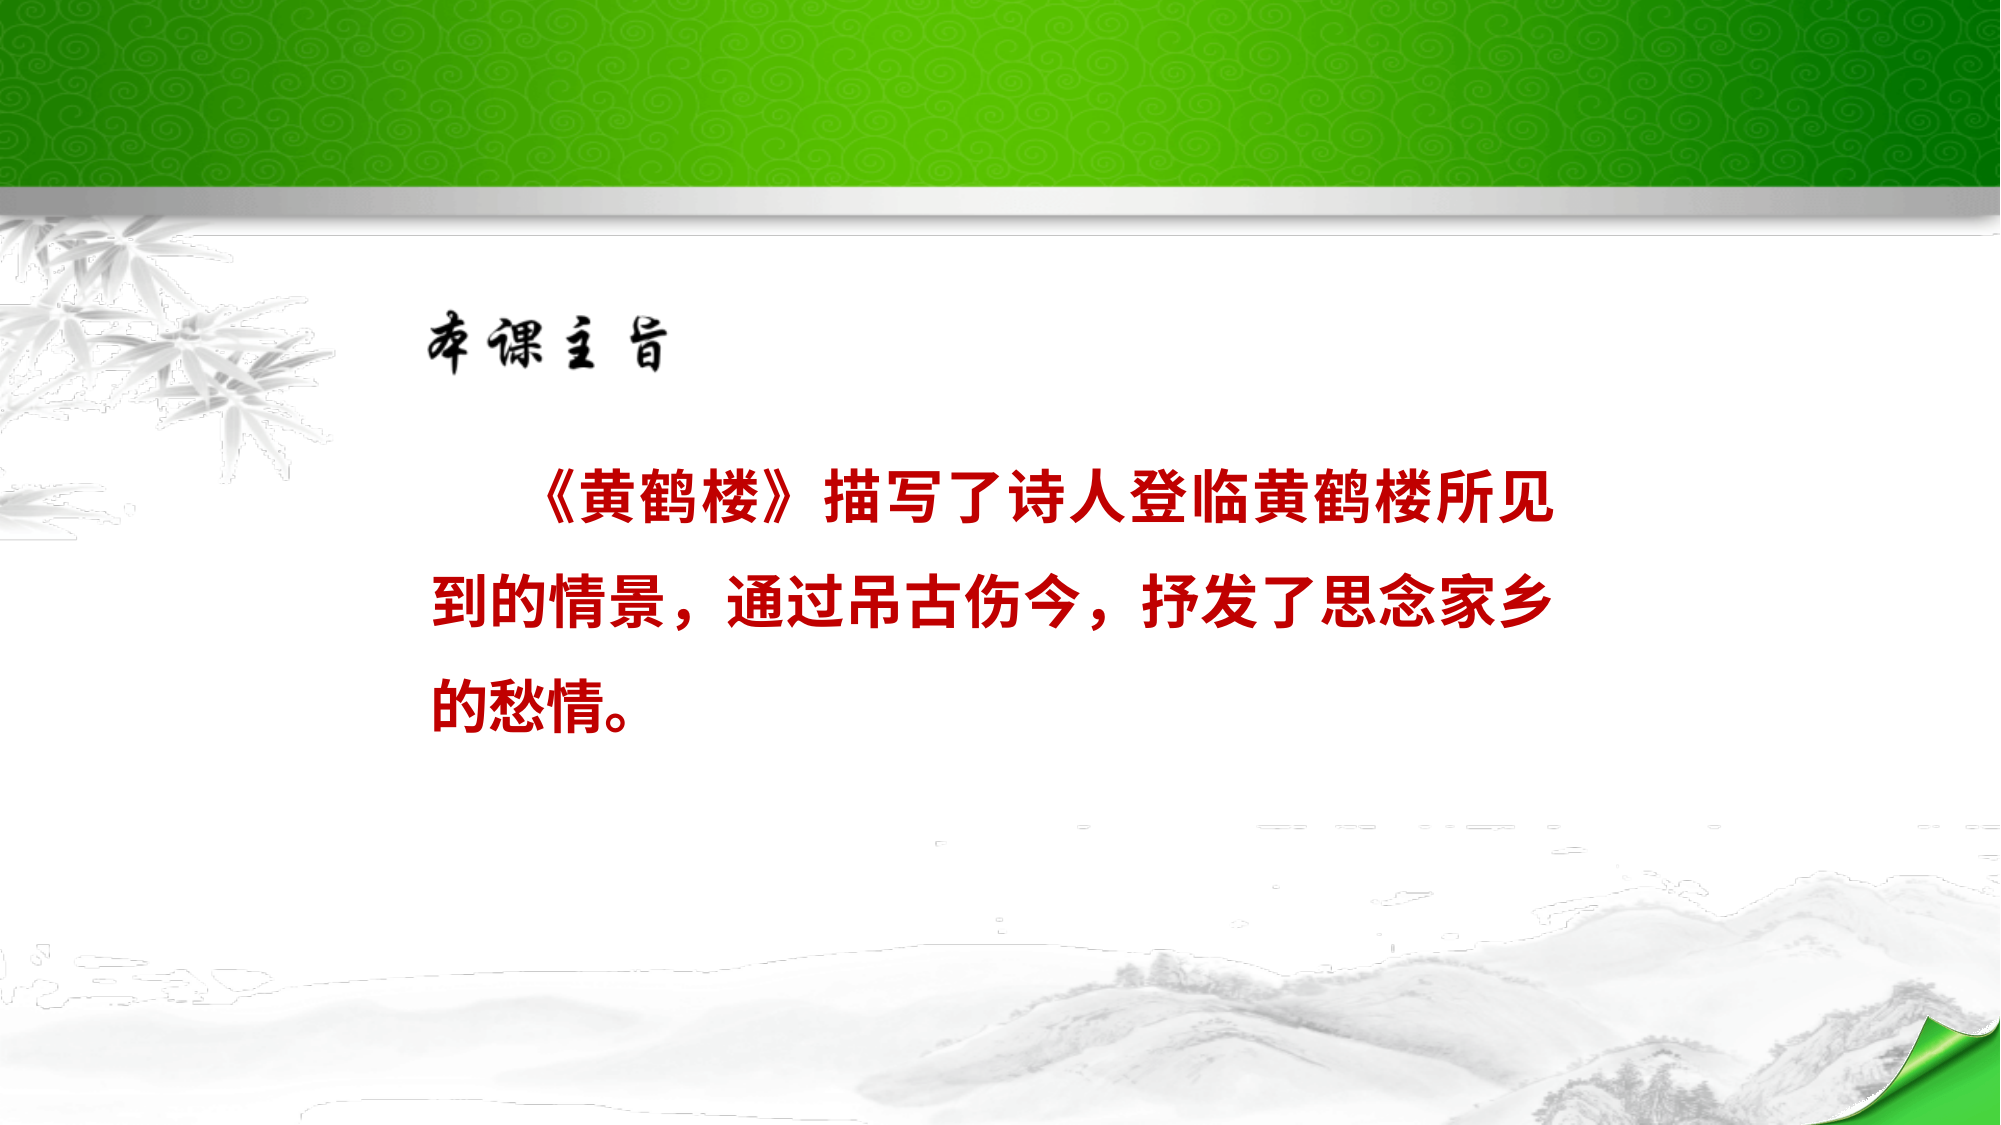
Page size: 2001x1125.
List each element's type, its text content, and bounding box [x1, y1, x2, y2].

picture [0, 779, 2000, 1125]
text_box 《黄鹤楼》描写了诗人登临黄鹤楼所见到的情景，通过吊古伤今，抒发了思念家乡的愁情。 [415, 581, 1571, 748]
picture [0, 0, 2000, 570]
